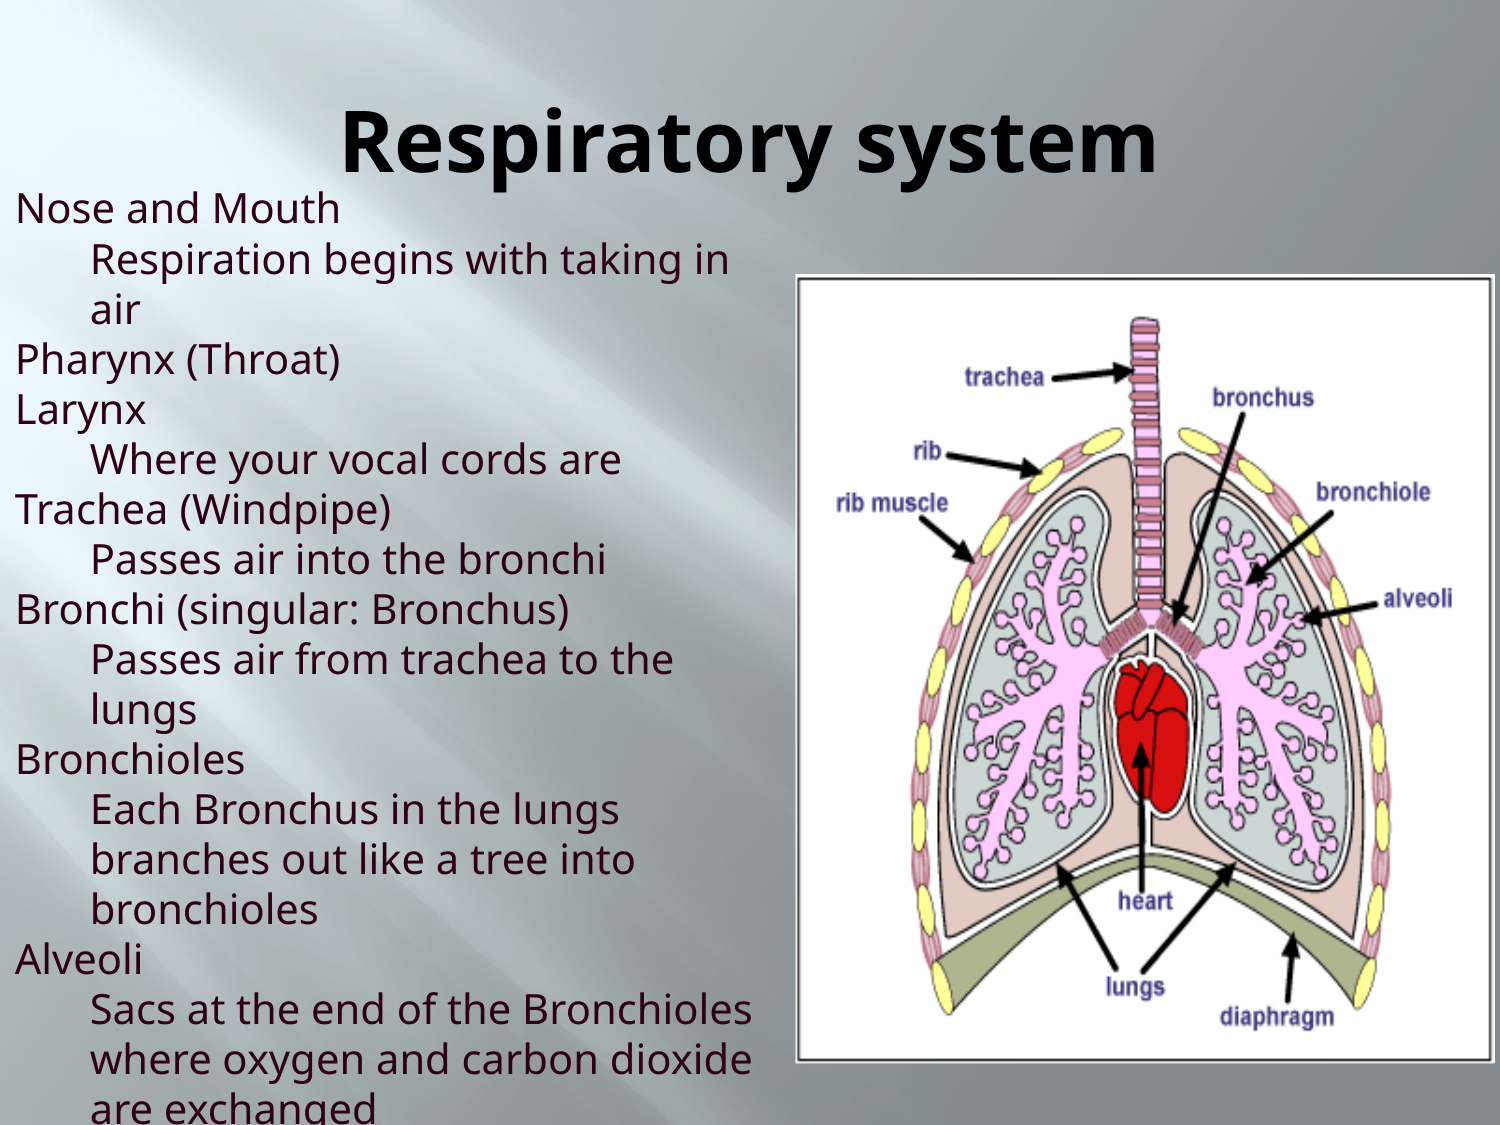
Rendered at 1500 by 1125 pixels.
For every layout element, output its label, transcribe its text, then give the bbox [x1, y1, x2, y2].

text_box Nose and Mouth Respiration begins with taking in air Pharynx (Throat) Larynx Where your vocal cords are Trachea (Windpipe) Passes air into the bronchi Bronchi (singular: Bronchus) Passes air from trachea to the lungs Bronchioles Each Bronchus in the lungs branches out like a tree into bronchioles Alveoli Sacs at the end of the Bronchioles where oxygen and carbon dioxide are exchanged Diaphragm Muscle that enables you to breathe [0, 174, 795, 1125]
title Respiratory system [75, 45, 1425, 233]
picture [794, 274, 1495, 1067]
